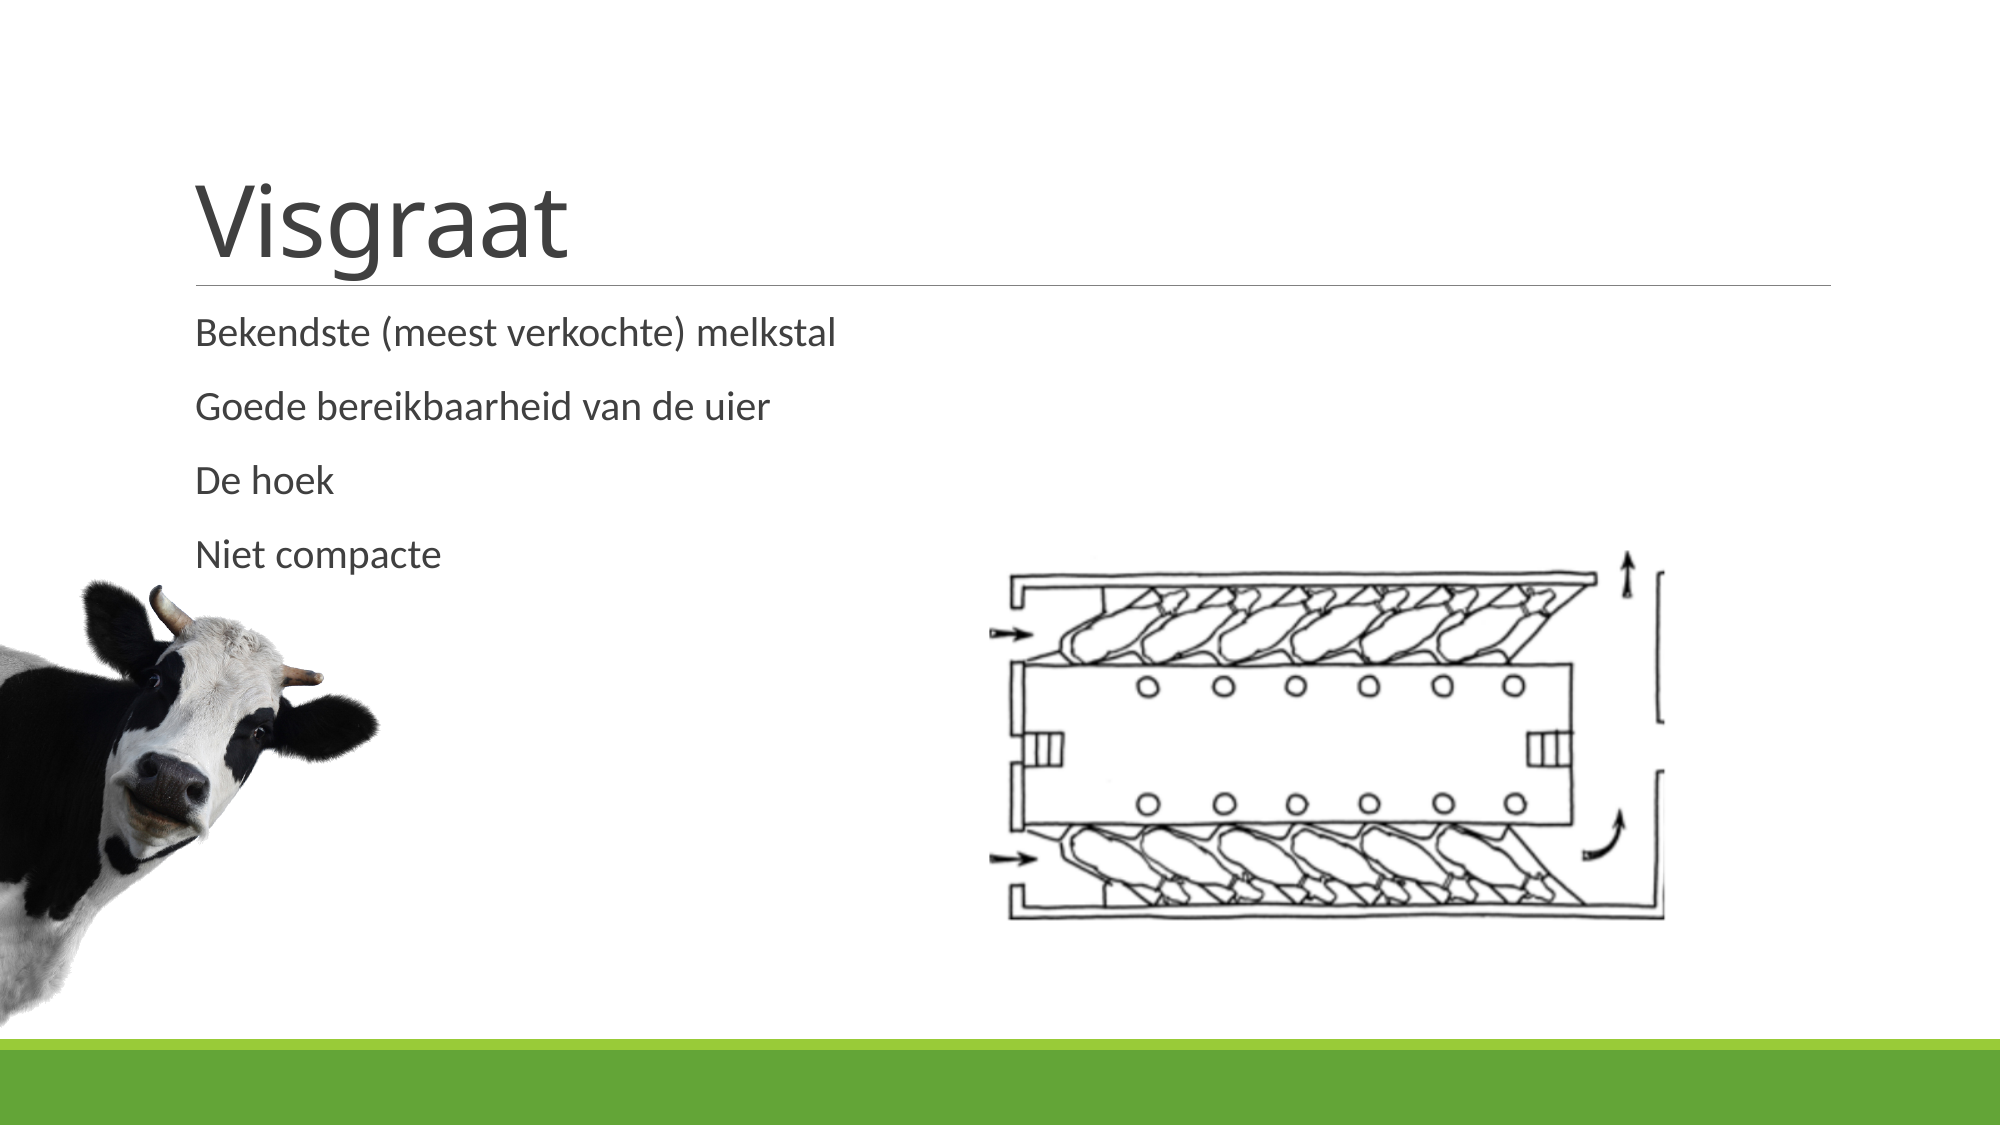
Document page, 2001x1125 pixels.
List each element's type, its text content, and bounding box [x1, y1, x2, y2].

picture [0, 562, 413, 1039]
picture [981, 543, 1707, 942]
list Bekendste (meest verkochte) melkstal Goede bereikbaarheid van de uier De hoek Niet compacte [180, 302, 1830, 963]
title Visgraat [180, 47, 1830, 285]
